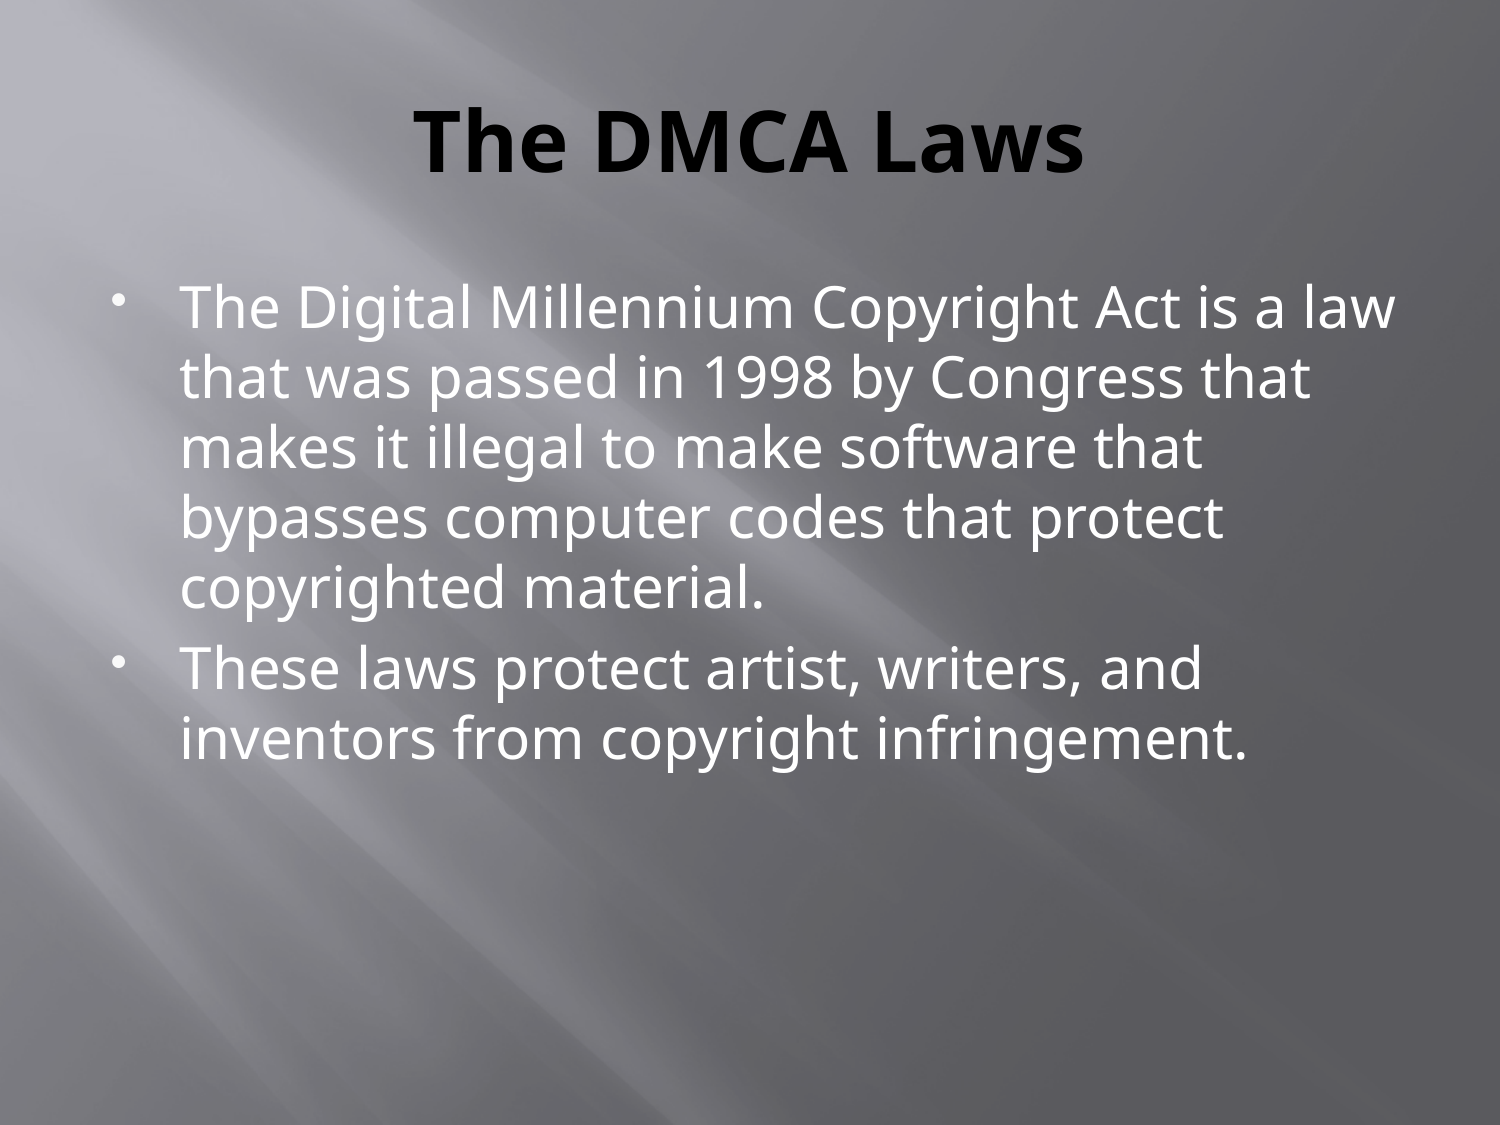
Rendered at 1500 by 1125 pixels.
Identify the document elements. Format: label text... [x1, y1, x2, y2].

list The Digital Millennium Copyright Act is a law that was passed in 1998 by Congress that makes it illegal to make software that bypasses computer codes that protect copyrighted material. These laws protect artist, writers, and inventors from copyright infringement. [75, 262, 1425, 1035]
title The DMCA Laws [75, 45, 1425, 233]
